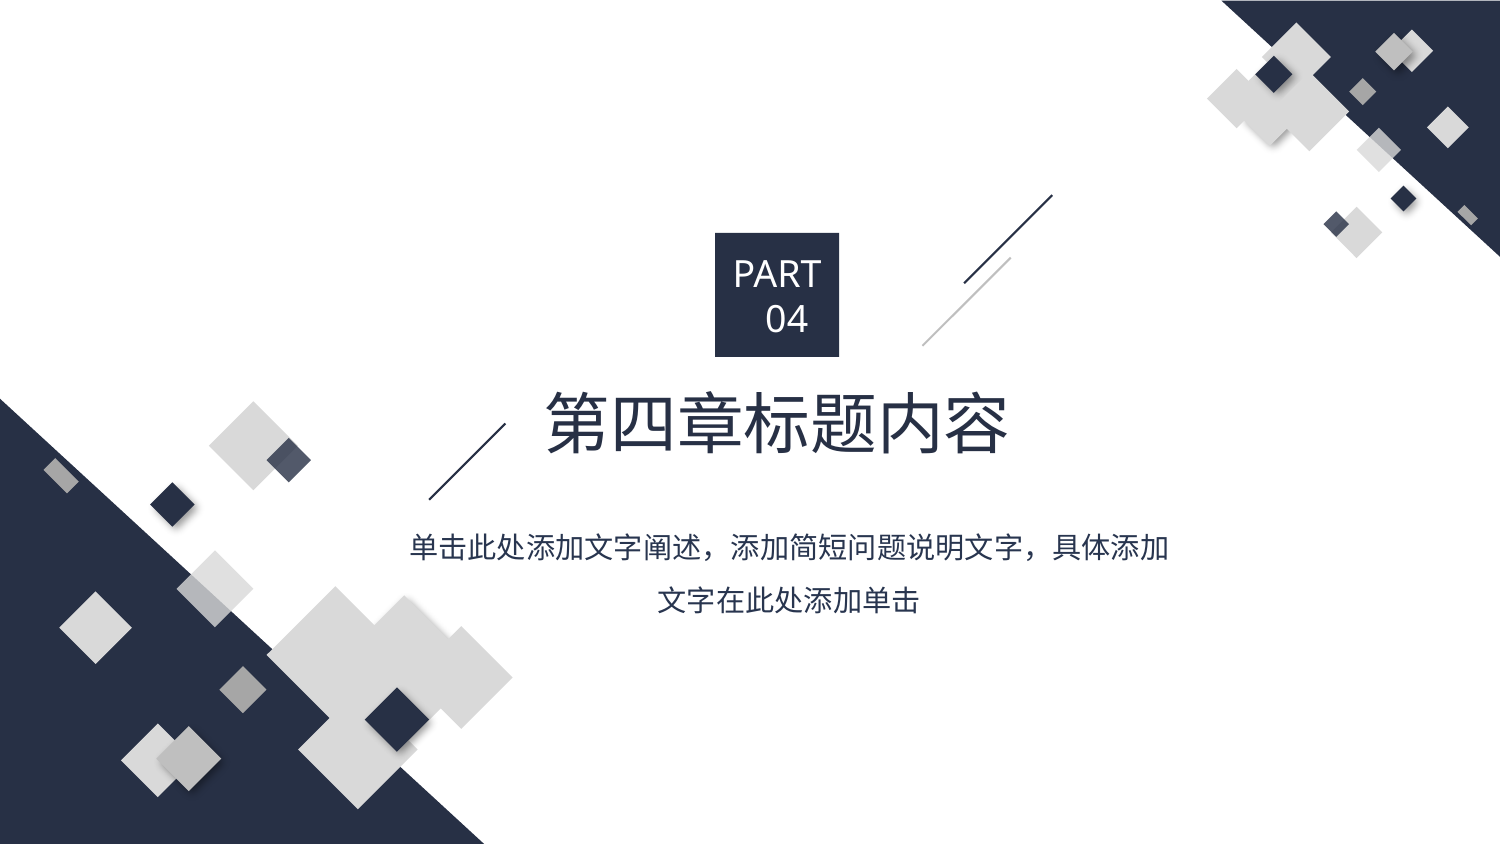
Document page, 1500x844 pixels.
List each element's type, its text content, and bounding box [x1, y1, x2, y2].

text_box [922, 194, 1053, 347]
text_box 第四章标题内容 [477, 374, 1187, 470]
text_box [428, 423, 506, 500]
text_box 单击此处添加文字阐述，添加简短问题说明文字，具体添加文字在此处添加单击 [478, 504, 1187, 625]
text_box PART 04 [713, 231, 841, 359]
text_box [22, 372, 474, 844]
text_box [1229, 0, 1490, 275]
